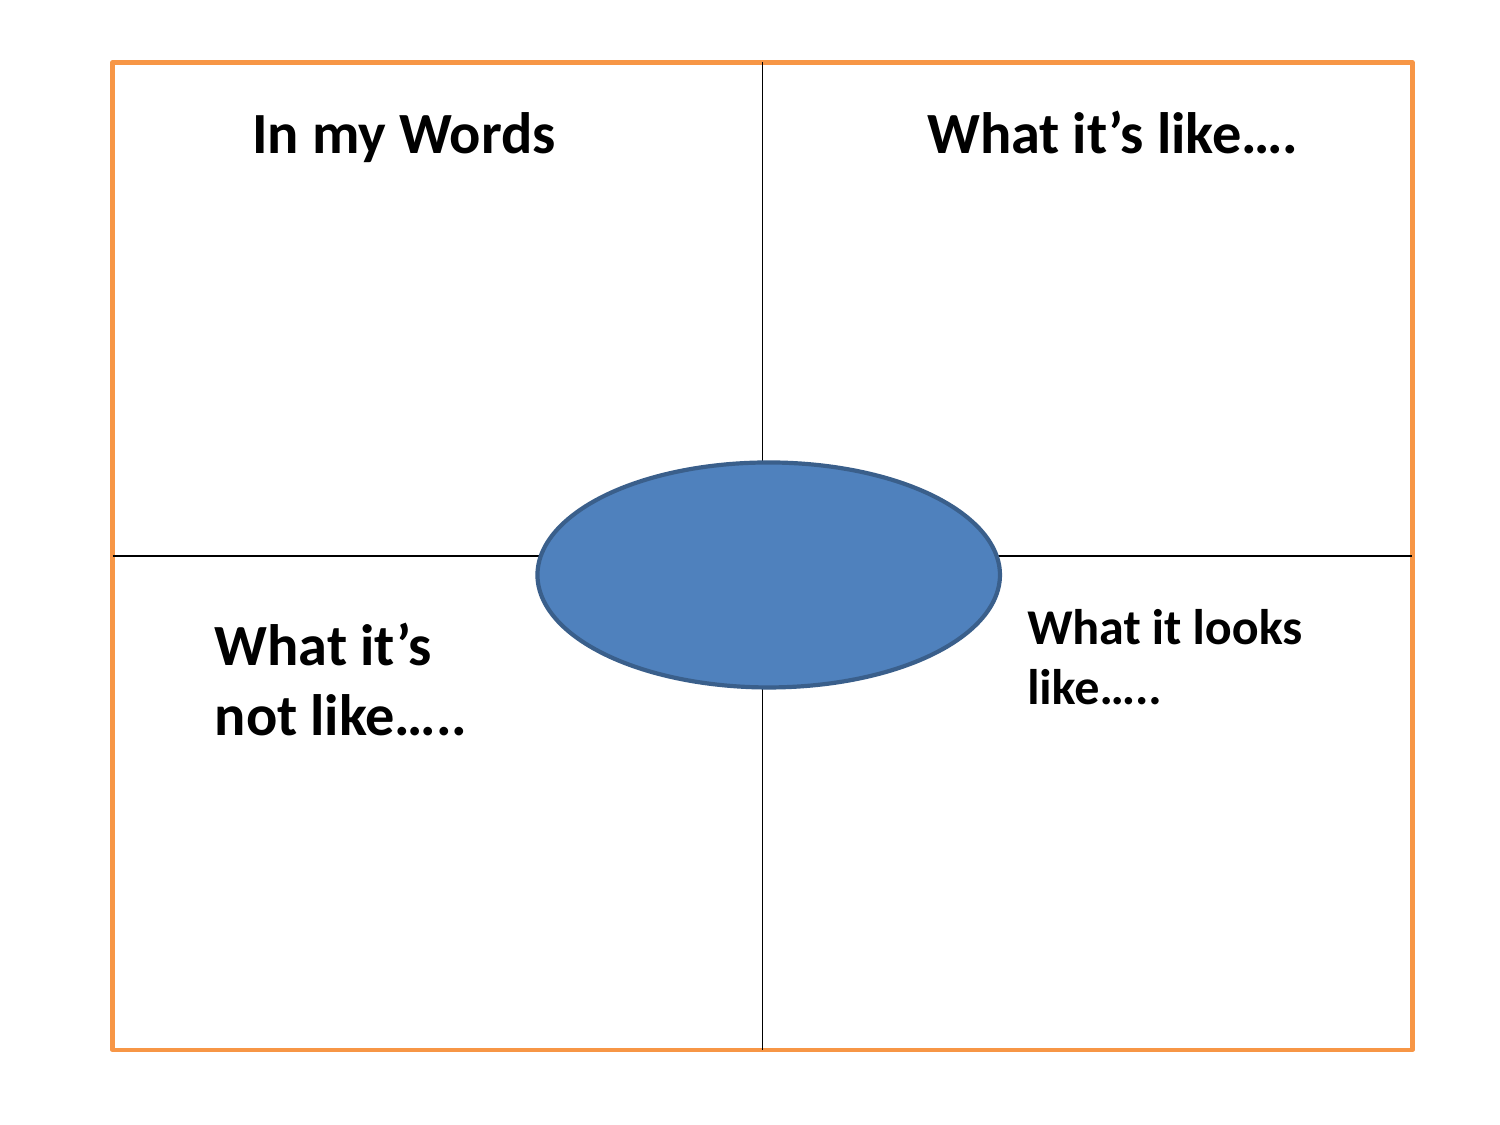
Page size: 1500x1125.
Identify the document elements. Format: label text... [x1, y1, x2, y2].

text_box [535, 567, 1003, 690]
text_box In my Words [237, 87, 713, 173]
text_box What it’s like…. [912, 87, 1388, 173]
text_box What it looks like….. [1012, 587, 1413, 723]
text_box [539, 460, 998, 553]
text_box What it’s not like….. [200, 599, 538, 755]
text_box [110, 60, 1415, 1052]
